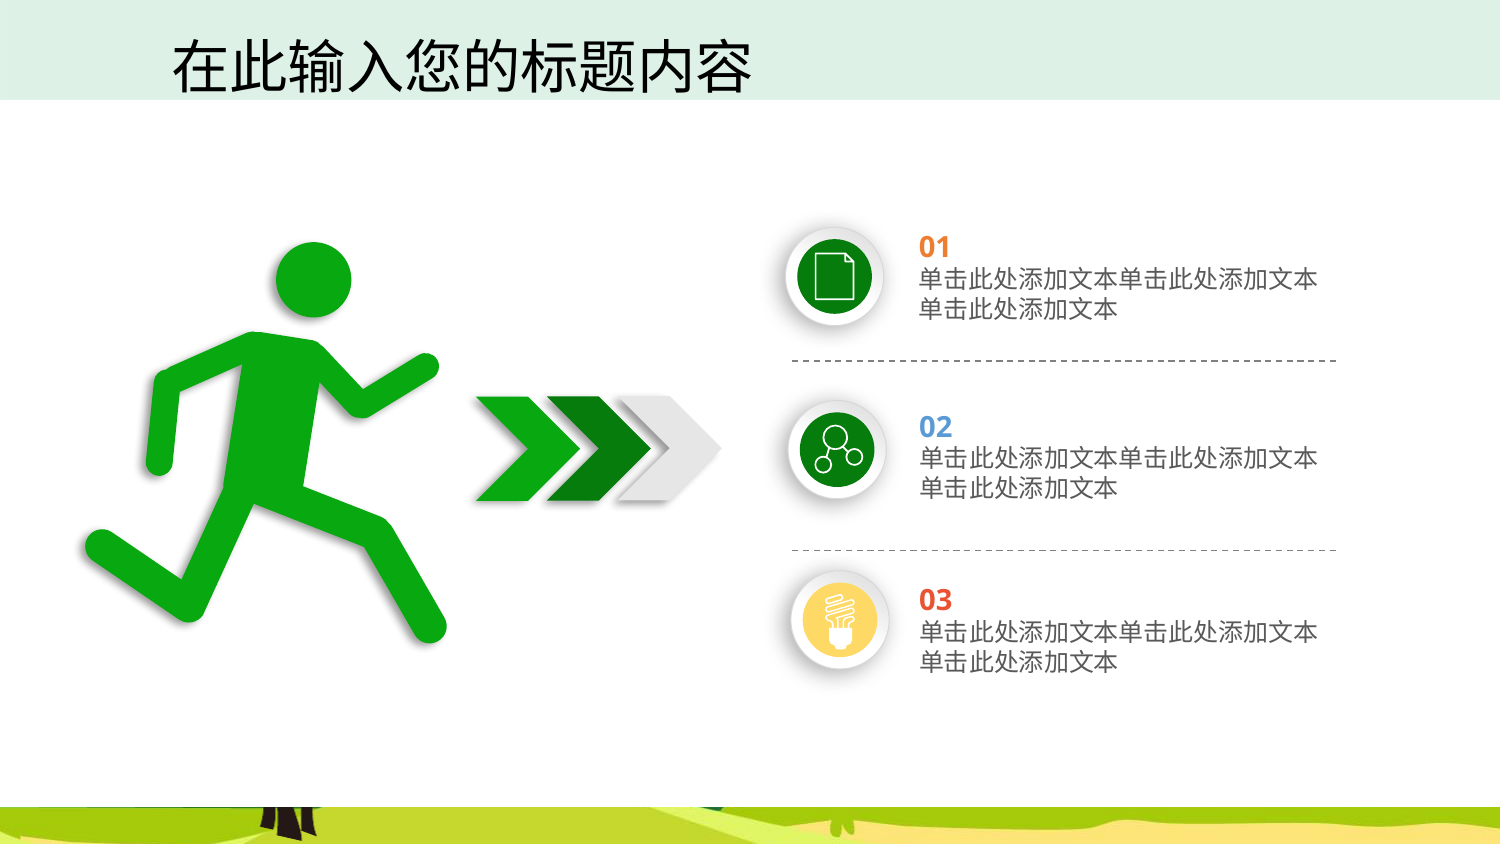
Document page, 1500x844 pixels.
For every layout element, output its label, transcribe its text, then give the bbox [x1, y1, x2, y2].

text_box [787, 400, 887, 499]
text_box 02 单击此处添加文本单击此处添加文本 单击此处添加文本 [904, 400, 1361, 511]
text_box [785, 227, 884, 326]
text_box [275, 241, 353, 319]
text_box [790, 570, 890, 670]
picture [0, 0, 1500, 99]
text_box 01 单击此处添加文本单击此处添加文本 单击此处添加文本 [904, 220, 1360, 331]
text_box 03 单击此处添加文本单击此处添加文本 单击此处添加文本 [904, 574, 1361, 684]
text_box [473, 395, 582, 502]
text_box 在此输入您的标题内容 [156, 22, 793, 108]
text_box [544, 395, 653, 502]
picture [0, 807, 1500, 844]
text_box [84, 330, 448, 645]
text_box [615, 395, 724, 502]
